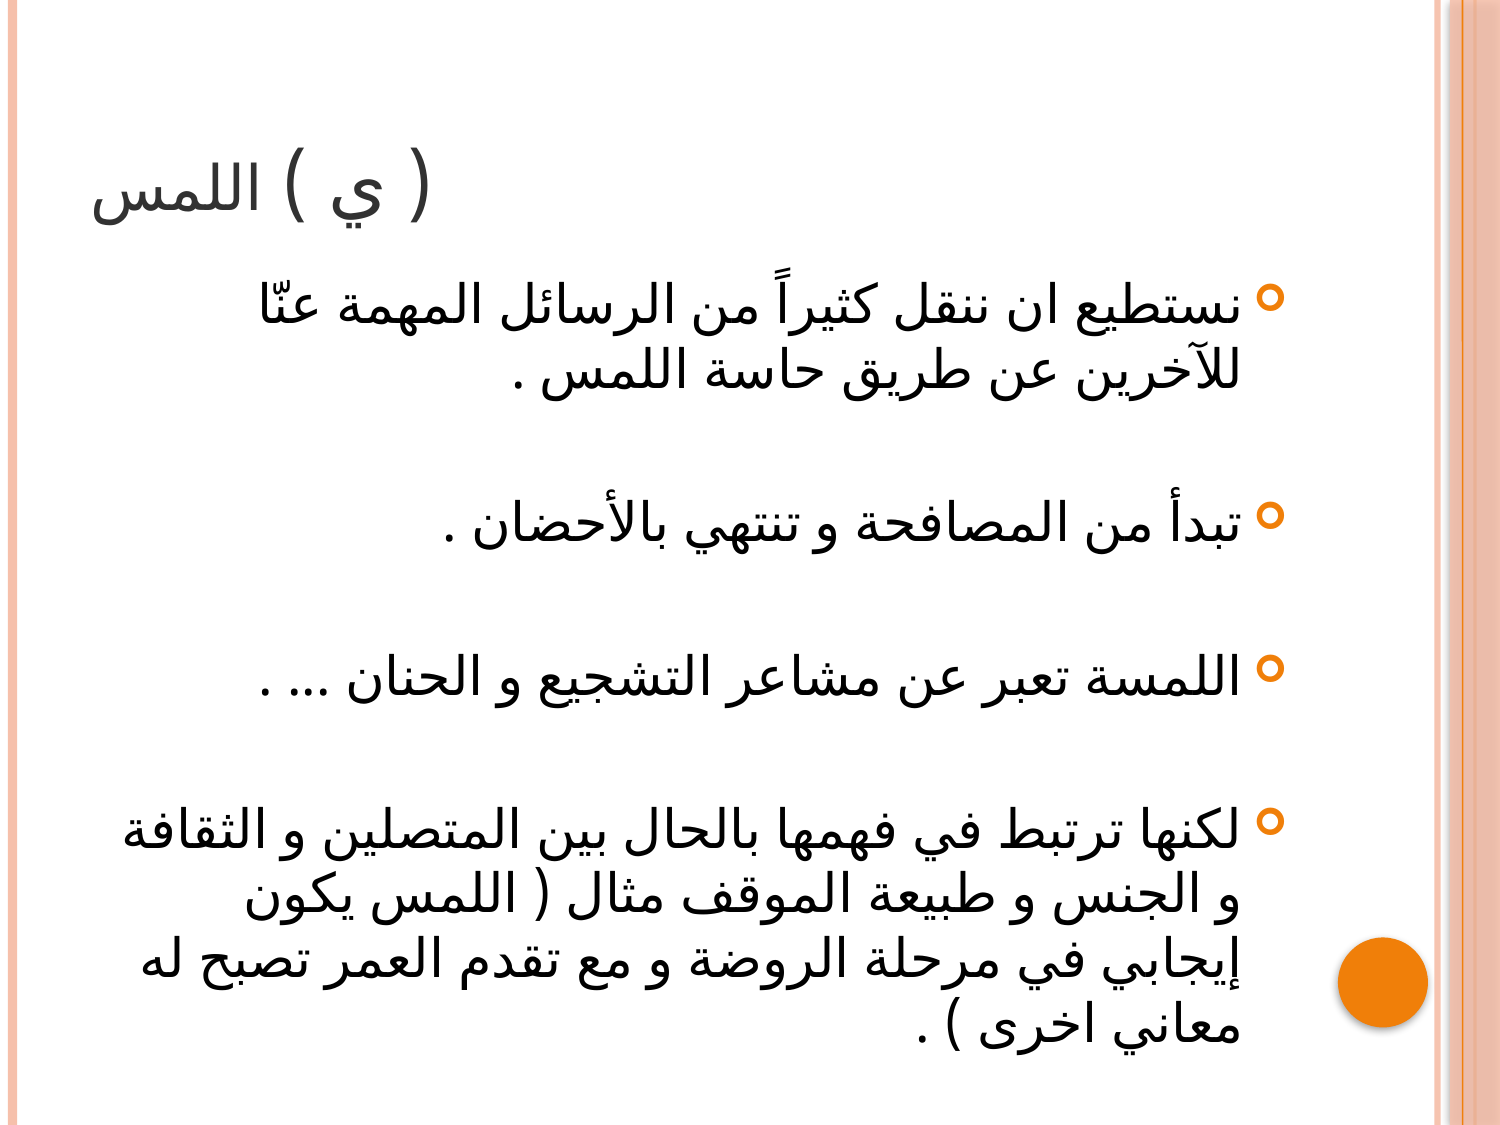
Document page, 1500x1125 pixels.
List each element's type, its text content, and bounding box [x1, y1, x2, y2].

list نستطيع ان ننقل كثيراً من الرسائل المهمة عنّا للآخرين عن طريق حاسة اللمس . تبدأ من المصافحة و تنتهي بالأحضان . اللمسة تعبر عن مشاعر التشجيع و الحنان ... . لكنها ترتبط في فهمها بالحال بين المتصلين و الثقافة و الجنس و طبيعة الموقف مثال ( اللمس يكون إيجابي في مرحلة الروضة و مع تقدم العمر تصبح له معاني اخرى ) . [75, 262, 1300, 1062]
title ( ي ) اللمس [75, 45, 1300, 233]
